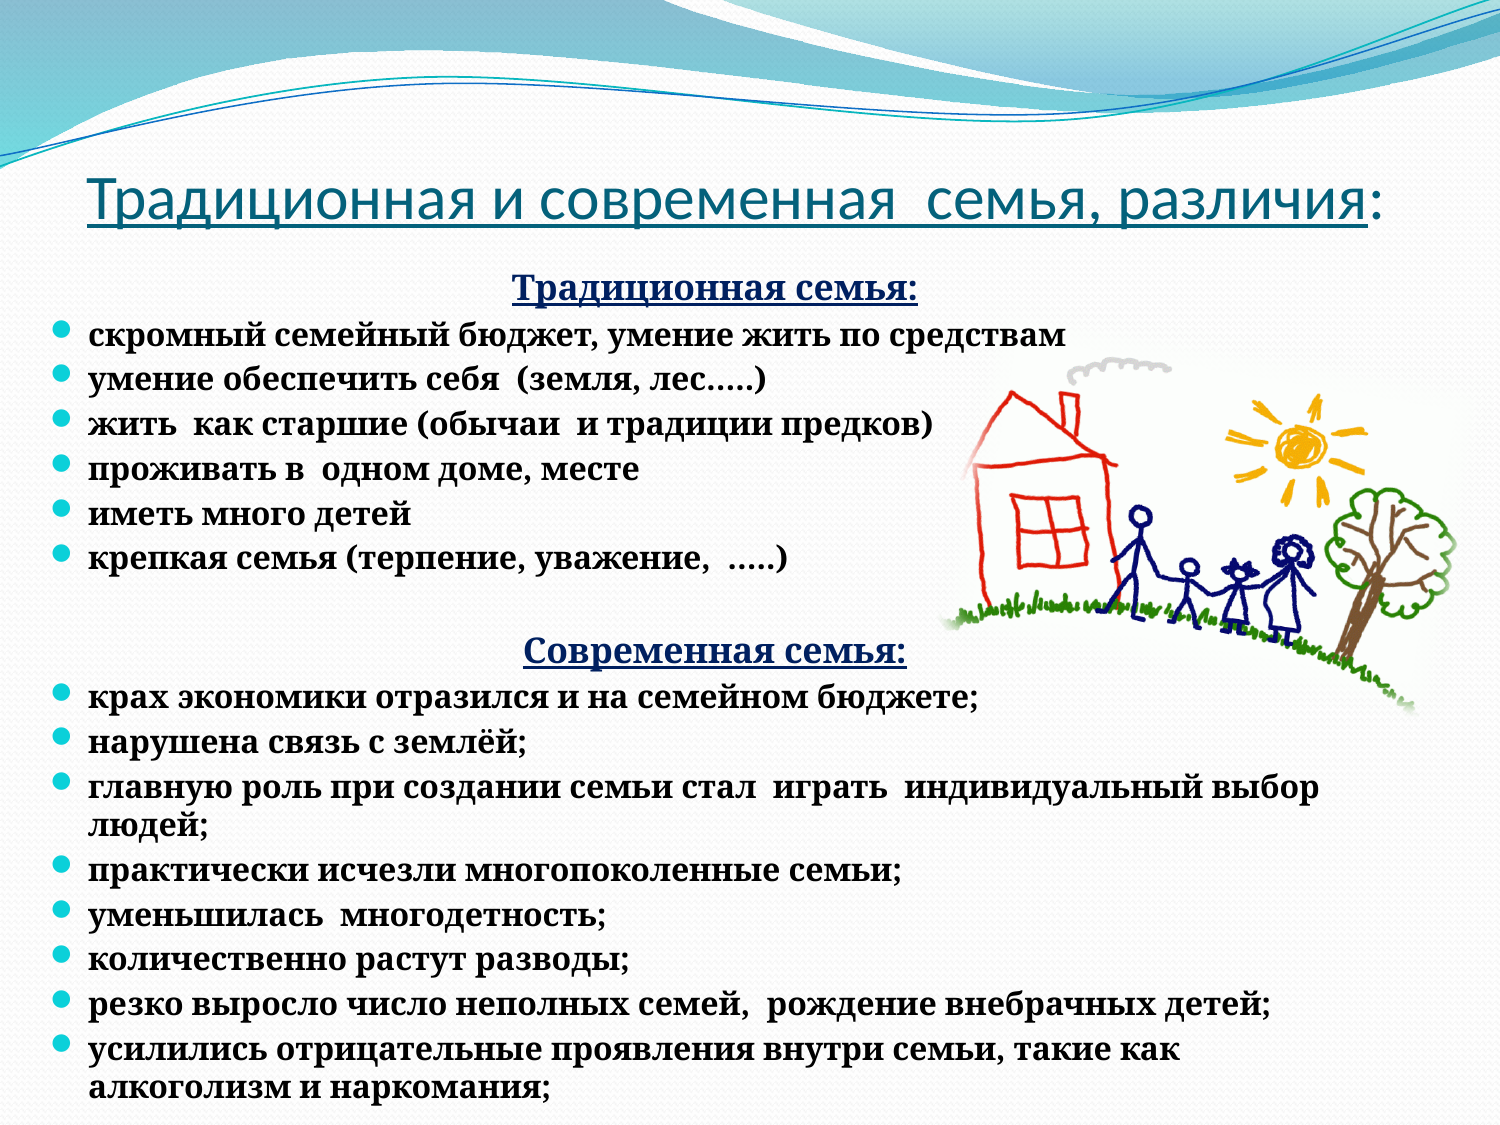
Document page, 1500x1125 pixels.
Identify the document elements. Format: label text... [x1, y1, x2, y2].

picture [952, 333, 1475, 687]
list Традиционная семья: скромный семейный бюджет, умение жить по средствам умение обеспечить себя (земля, лес…..) жить как старшие (обычаи и традиции предков) проживать в одном доме, месте иметь много детей крепкая семья (терпение, уважение, …..) Современная семья: крах экономики отразился и на семейном бюджете; нарушена связь с землёй; главную роль при создании семьи стал играть индивидуальный выбор людей; практически исчезли многопоколенные семьи; уменьшилась многодетность; количественно растут разводы; резко выросло число неполных семей, рождение внебрачных детей; усилились отрицательные проявления внутри семьи, такие как алкоголизм и наркомания; [35, 257, 1395, 1125]
title Традиционная и современная семья, различия: [82, 82, 1390, 233]
